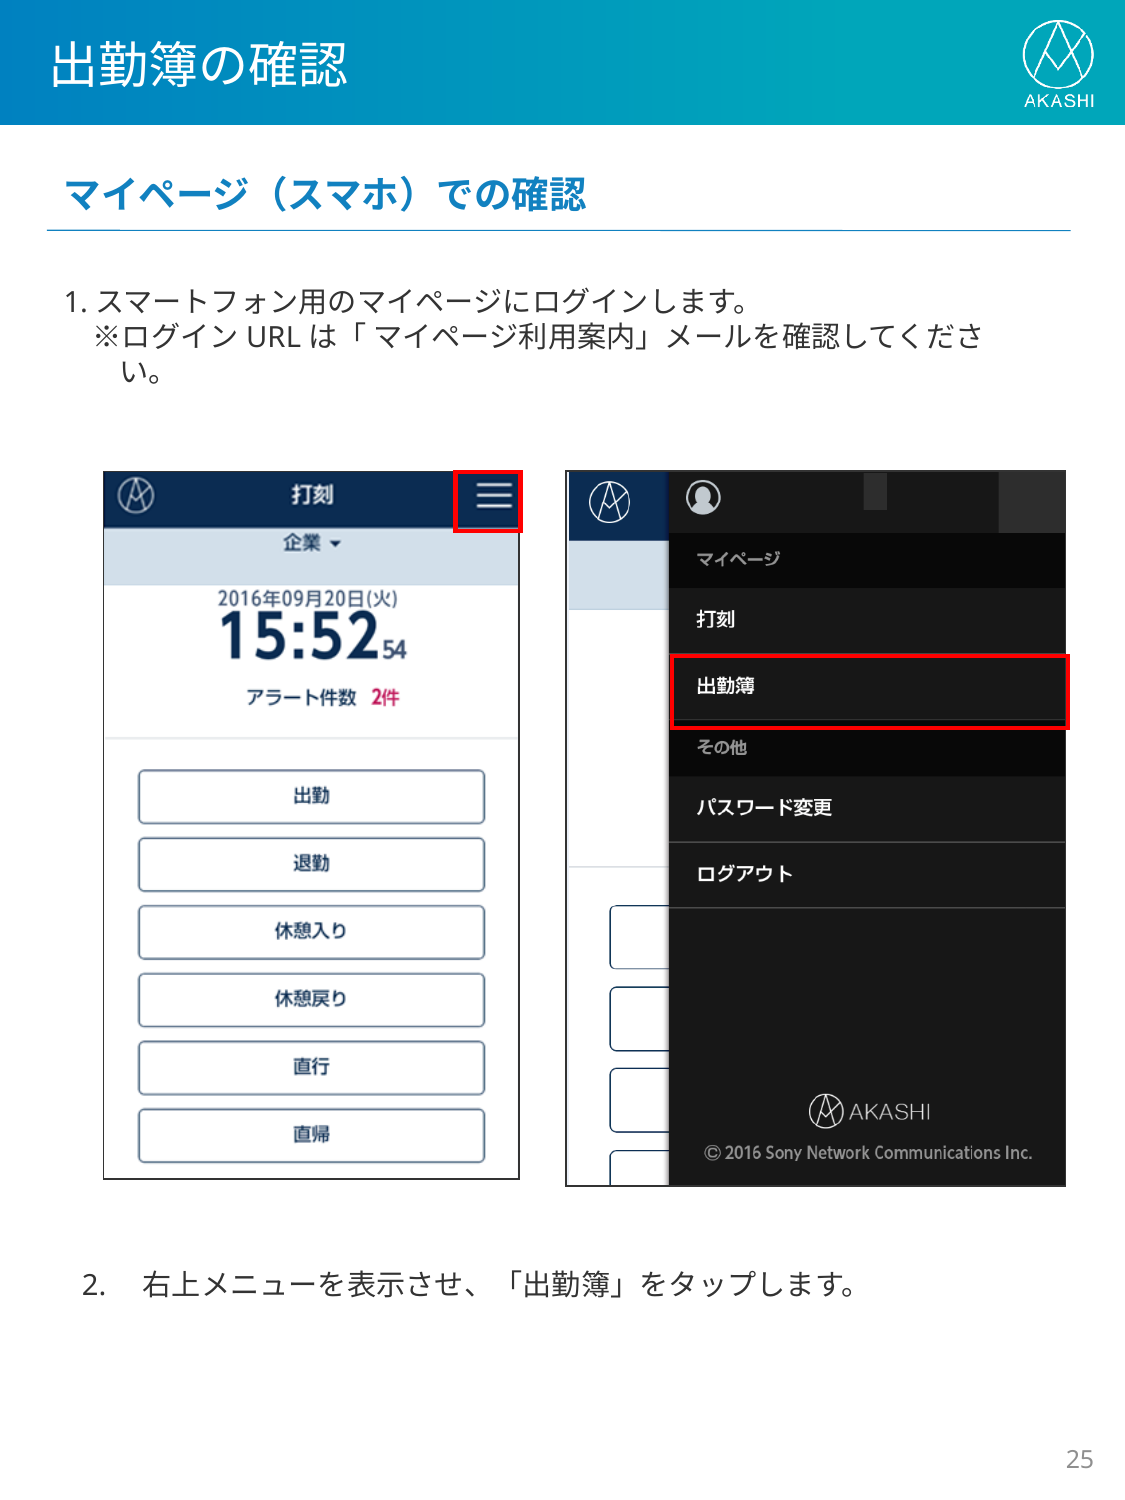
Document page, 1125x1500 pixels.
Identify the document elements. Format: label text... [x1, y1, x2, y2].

text_box [1065, 655, 1069, 729]
picture [566, 471, 1065, 1186]
text_box 1.スマートフォン用のマイページにログインします。 ※ログインURLは「 マイページ利用案内」メールを確認してください。 [48, 276, 1026, 396]
slide_number 24 [856, 1420, 1110, 1500]
text_box 2. 右上メニューを表示させ、「出勤簿」をタップします。 [67, 1258, 1044, 1309]
picture [104, 472, 519, 1179]
picture [1045, 9, 1103, 117]
text_box マイページ（スマホ）での確認 [49, 163, 603, 224]
title 出勤簿の確認 [33, 0, 1045, 123]
